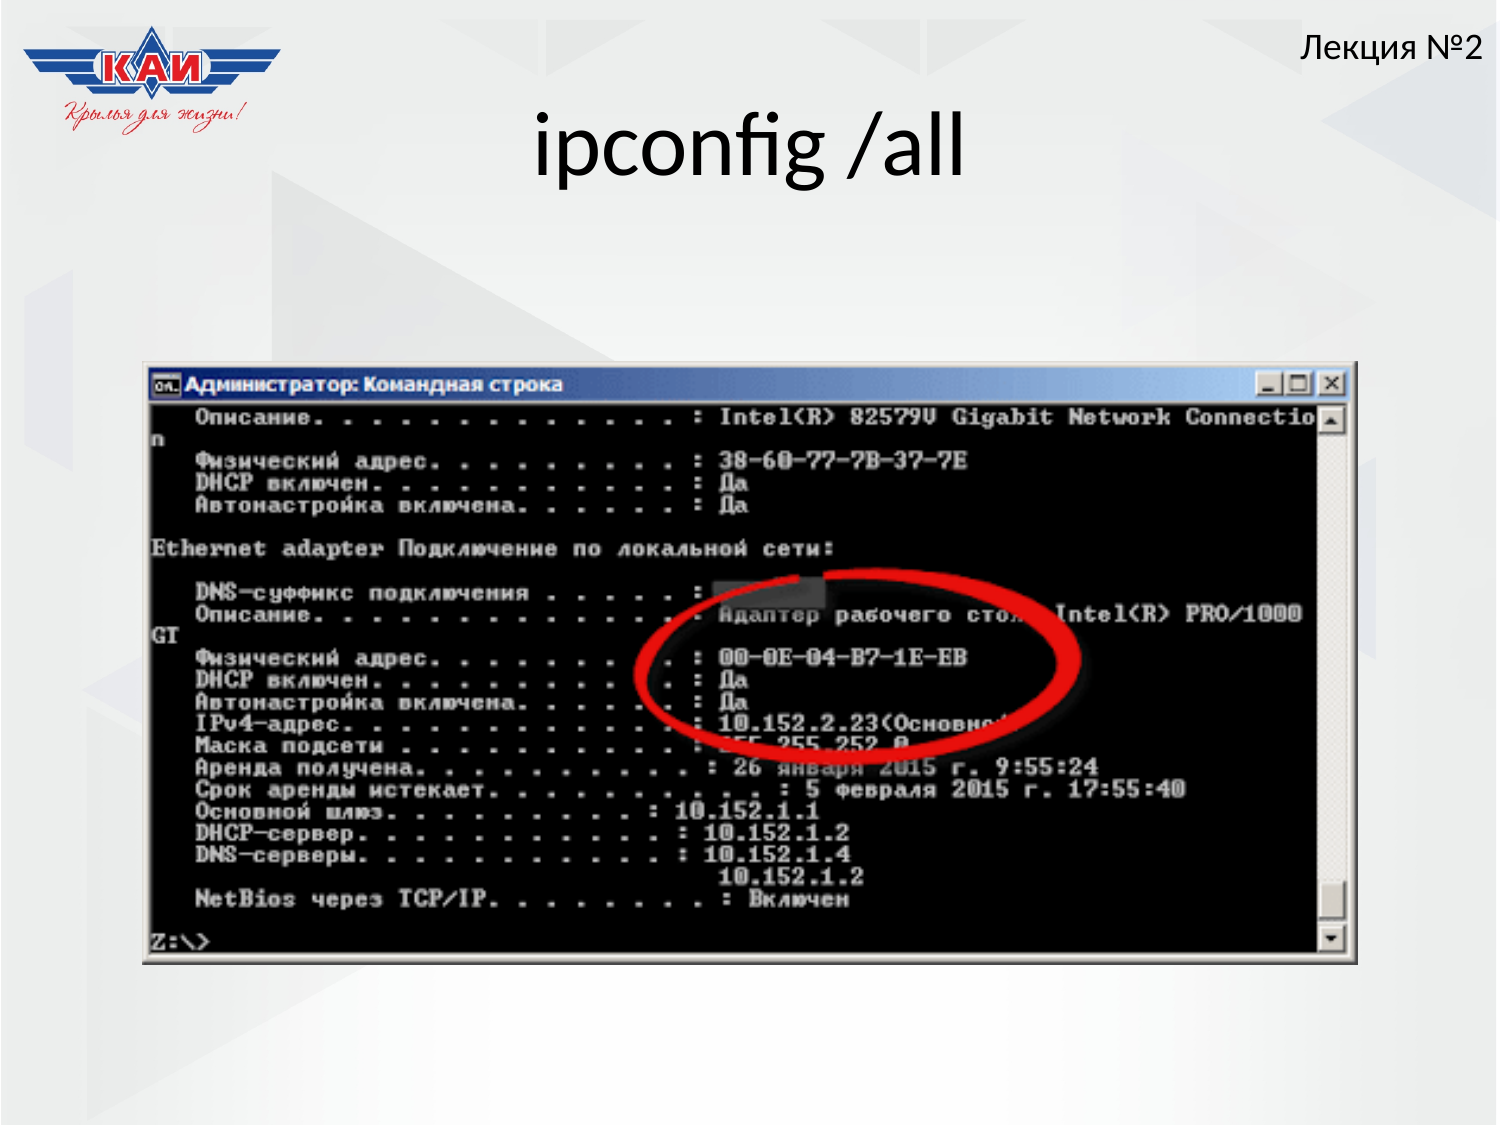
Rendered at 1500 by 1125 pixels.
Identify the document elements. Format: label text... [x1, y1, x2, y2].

text_box Лекция №2 [1285, 14, 1499, 75]
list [142, 361, 1358, 965]
picture [0, 0, 1500, 1125]
title ipconfig /all [75, 45, 1425, 233]
